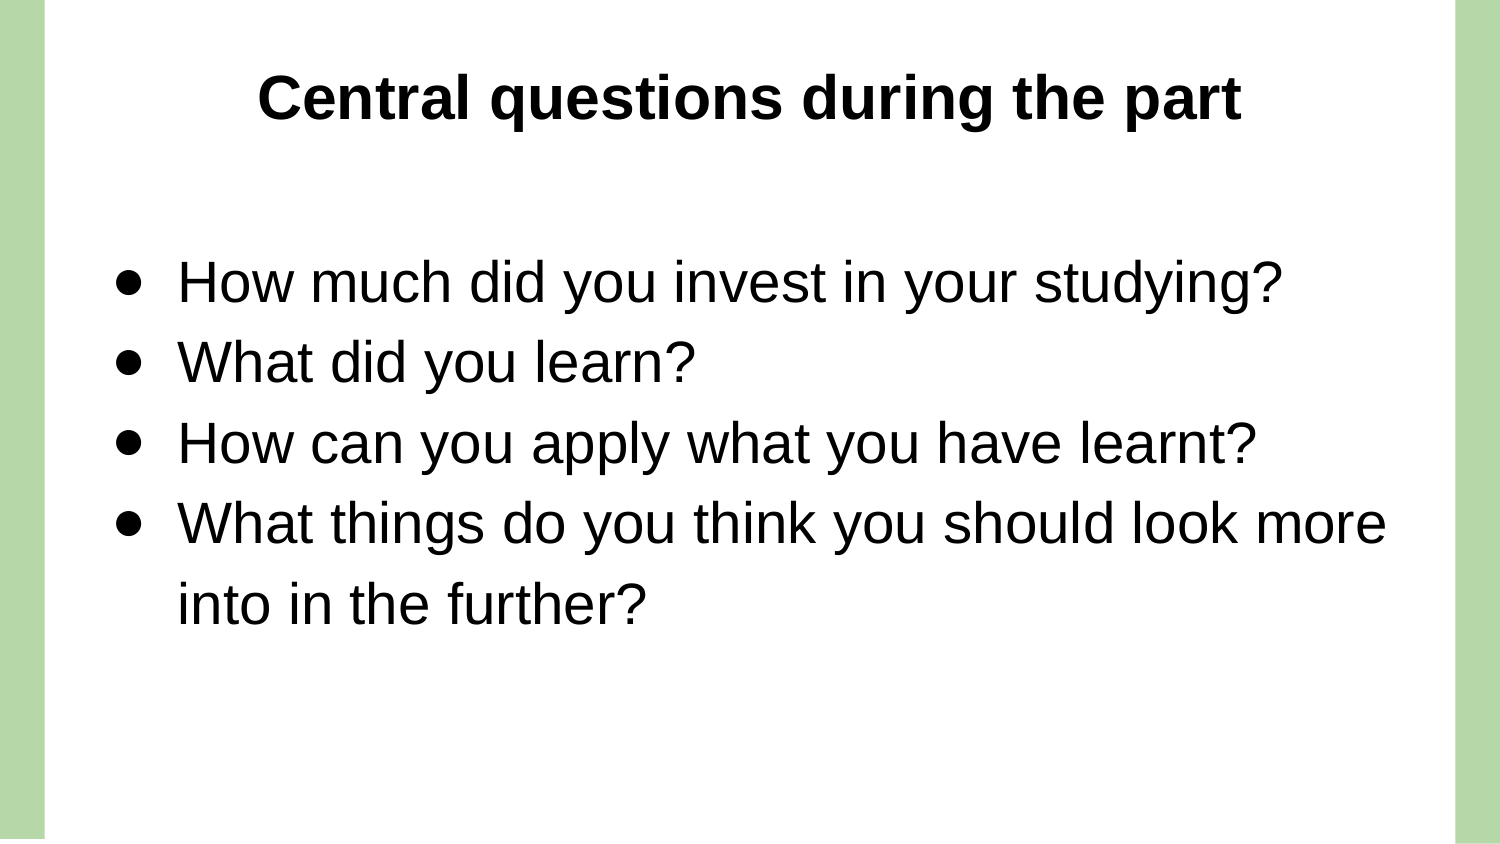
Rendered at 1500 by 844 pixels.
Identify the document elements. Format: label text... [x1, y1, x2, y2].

text_box [1455, 0, 1500, 844]
text_box [0, 0, 45, 839]
title Central questions during the part [45, 30, 1455, 134]
list How much did you invest in your studying? What did you learn? How can you apply what you have learnt? What things do you think you should look more into in the further? [87, 218, 1413, 669]
